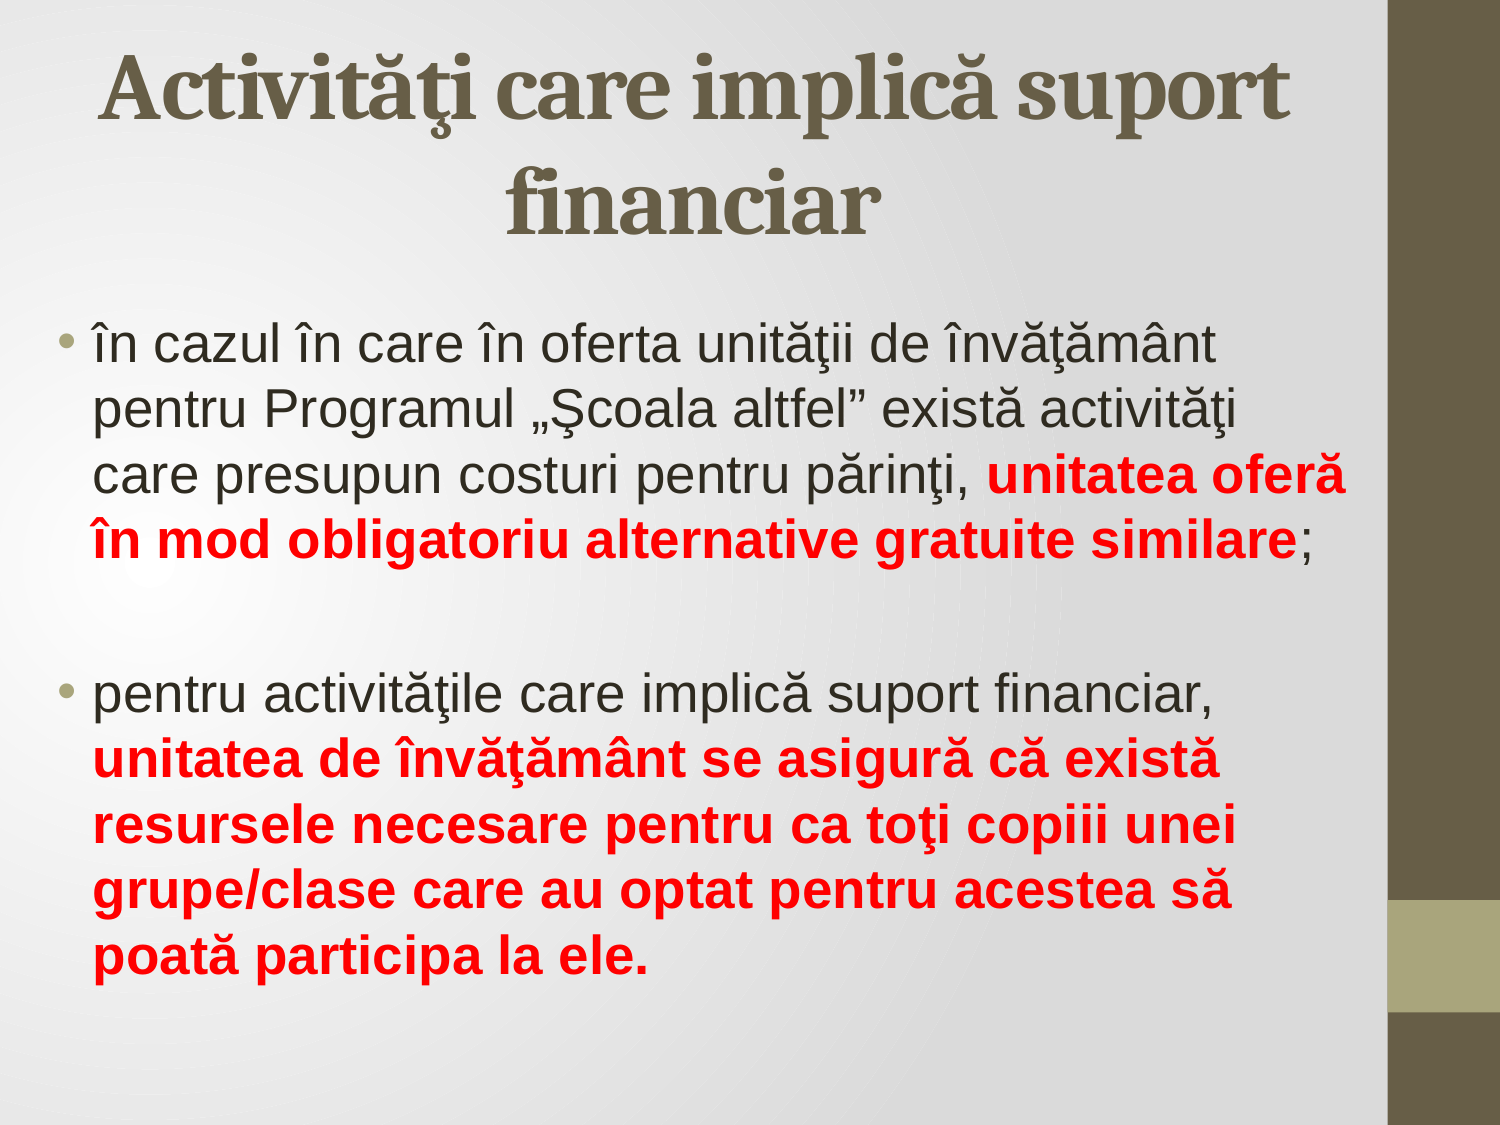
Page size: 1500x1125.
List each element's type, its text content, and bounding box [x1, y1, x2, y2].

title Activităţi care implică suport financiar [12, 45, 1375, 233]
list în cazul în care în oferta unităţii de învăţământ pentru Programul „Şcoala altfel” există activităţi care presupun costuri pentru părinţi, unitatea oferă în mod obligatoriu alternative gratuite similare; pentru activităţile care implică suport financiar, unitatea de învăţământ se asigură că există resursele necesare pentru ca toţi copiii unei grupe/clase care au optat pentru acestea să poată participa la ele. [24, 299, 1363, 1050]
